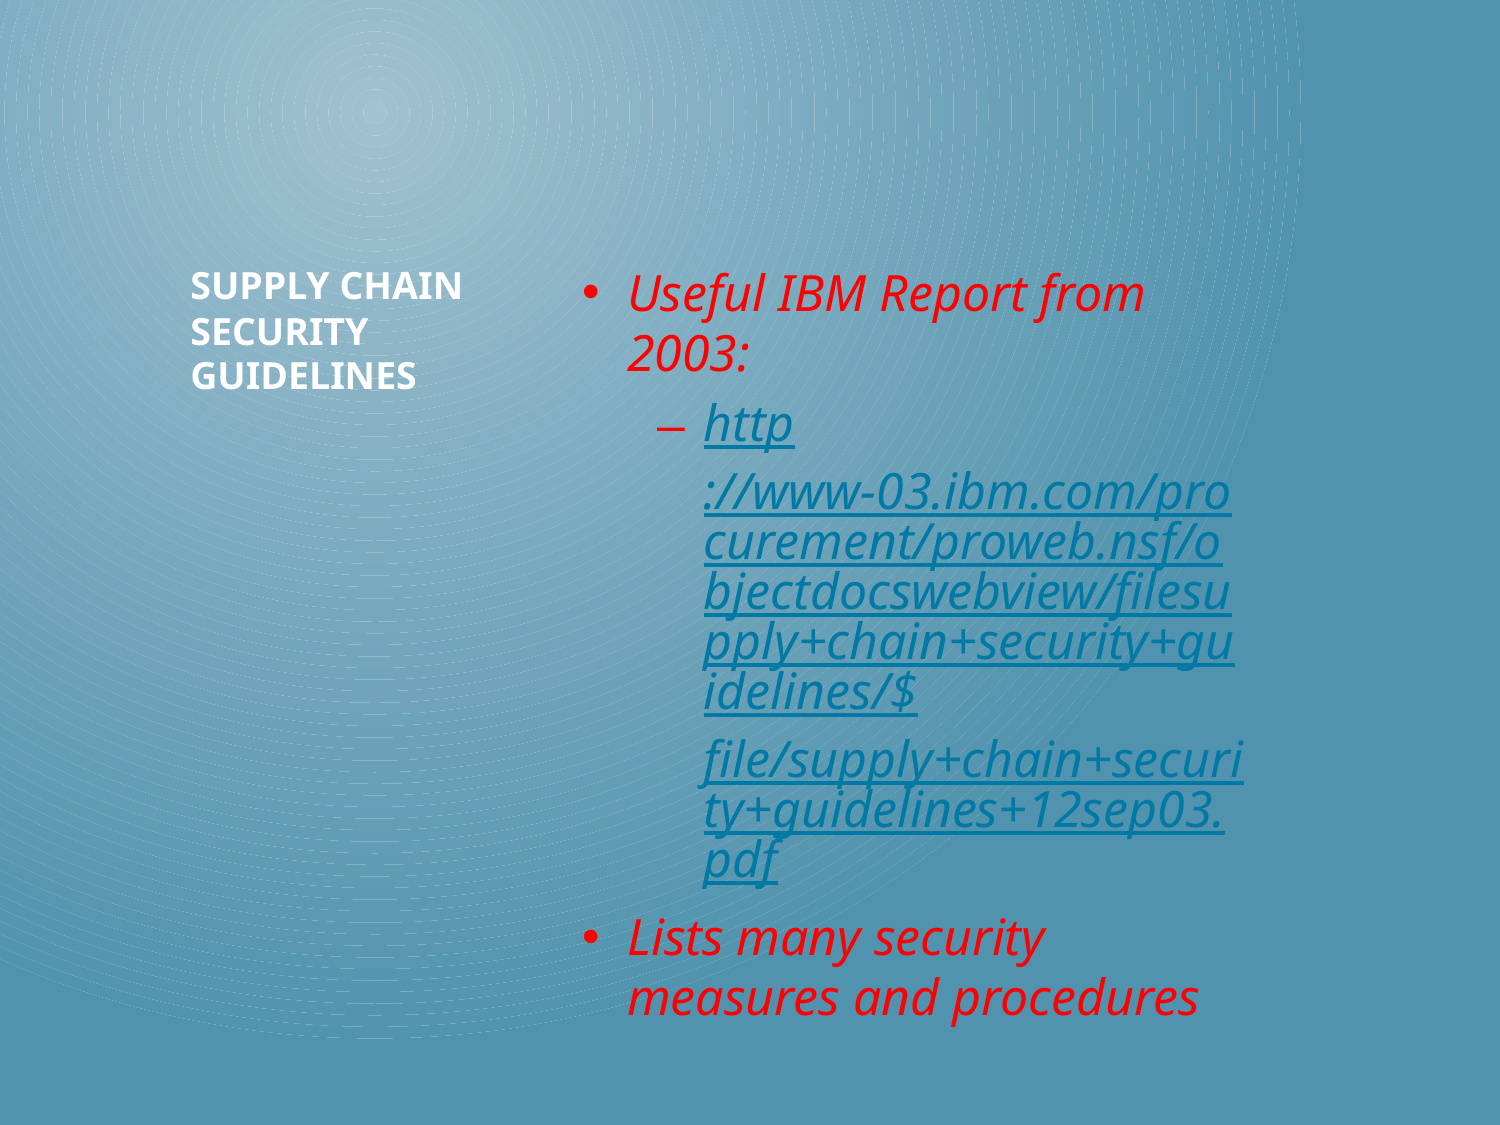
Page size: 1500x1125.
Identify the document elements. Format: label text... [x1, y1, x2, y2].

list Useful IBM Report from 2003: http://www-03.ibm.com/procurement/proweb.nsf/objectdocswebview/filesupply+chain+security+guidelines/$file/supply+chain+security+guidelines+12sep03.pdf Lists many security measures and procedures [566, 253, 1260, 891]
title Supply Chain Security Guidelines [175, 254, 516, 580]
